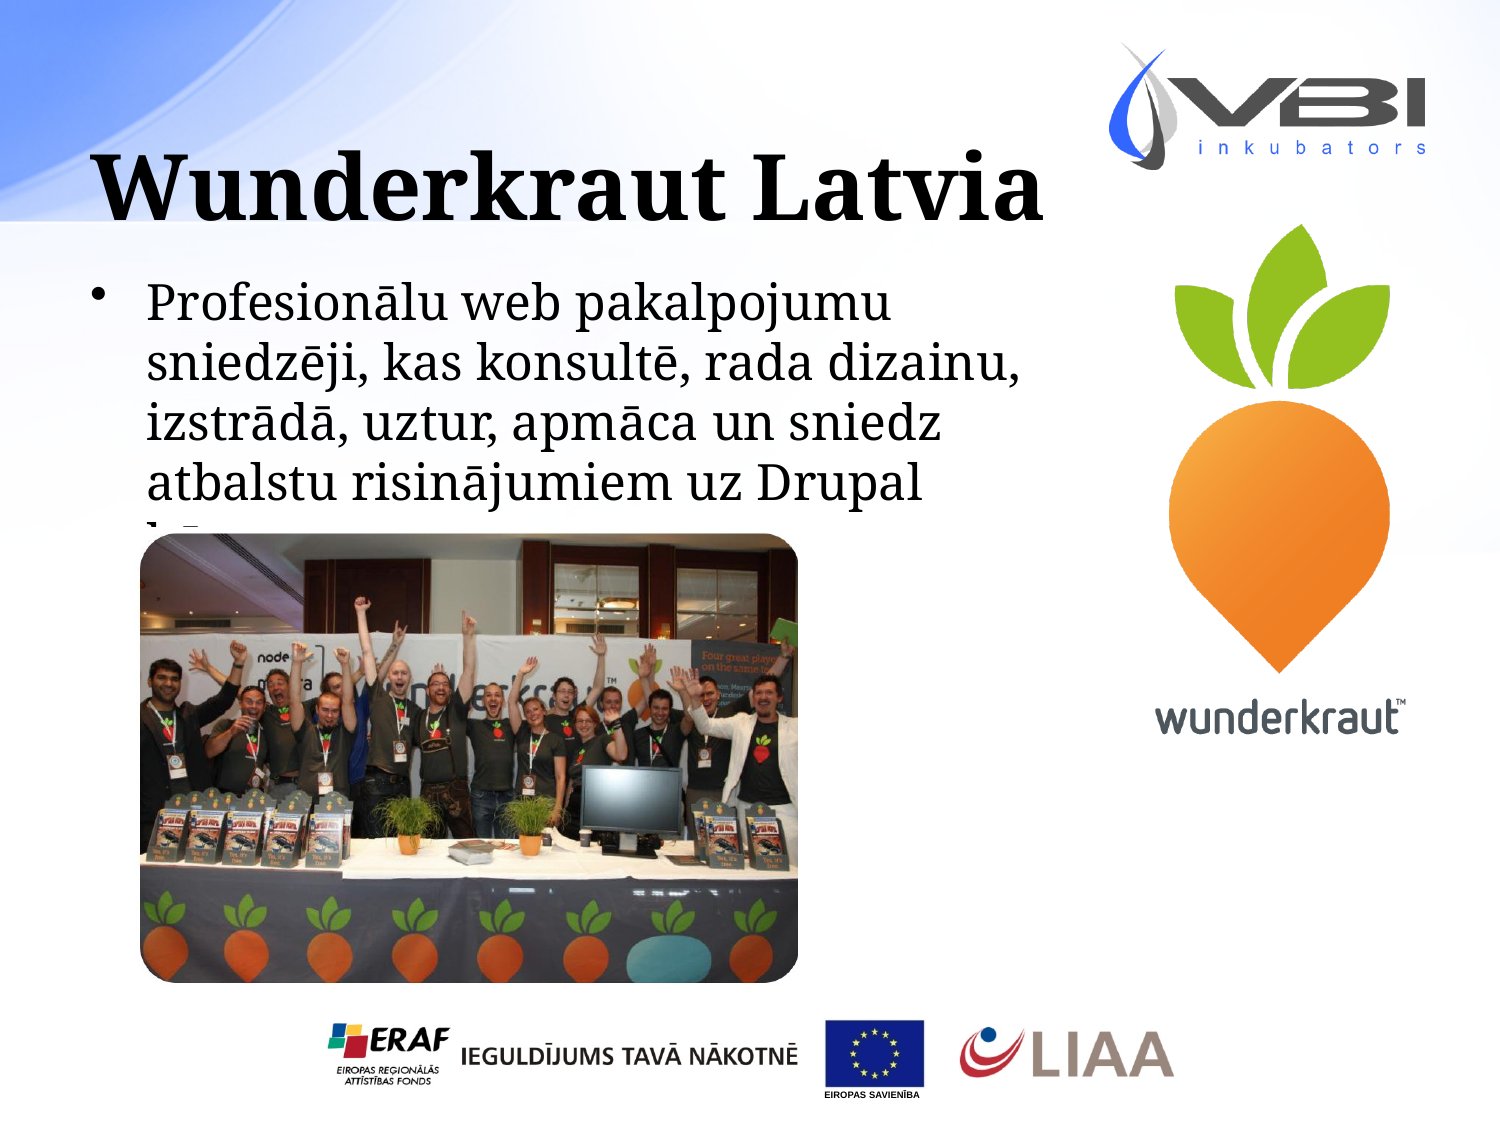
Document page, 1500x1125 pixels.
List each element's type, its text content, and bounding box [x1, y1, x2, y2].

picture [0, 0, 1500, 1125]
title Wunderkraut Latvia [74, 58, 1426, 247]
list Profesionālu web pakalpojumu sniedzēji, kas konsultē, rada dizainu, izstrādā, uztur, apmāca un sniedz atbalstu risinājumiem uz Drupal bāzes. [74, 262, 1093, 528]
